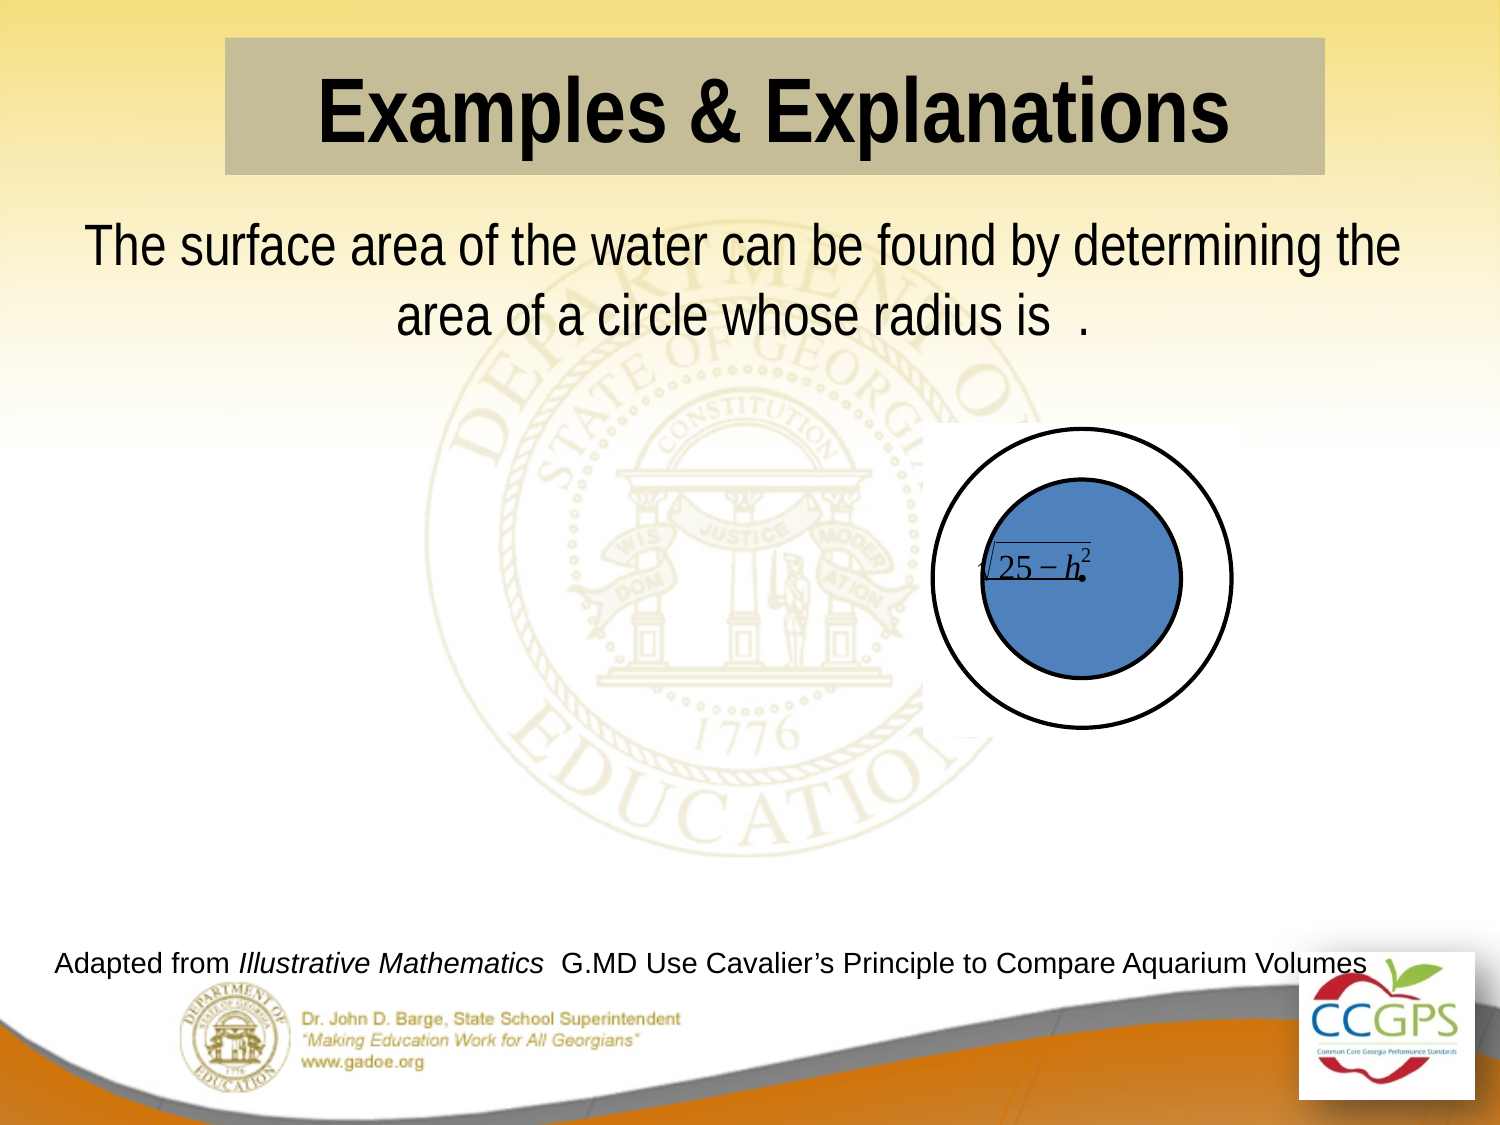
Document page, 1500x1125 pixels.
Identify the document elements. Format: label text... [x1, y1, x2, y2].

text_box Adapted from Illustrative Mathematics G.MD Use Cavalier’s Principle to Compare Aquarium Volumes [39, 937, 1384, 988]
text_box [924, 424, 1238, 735]
picture [0, 0, 1500, 1125]
title Examples & Explanations [224, 37, 1326, 176]
